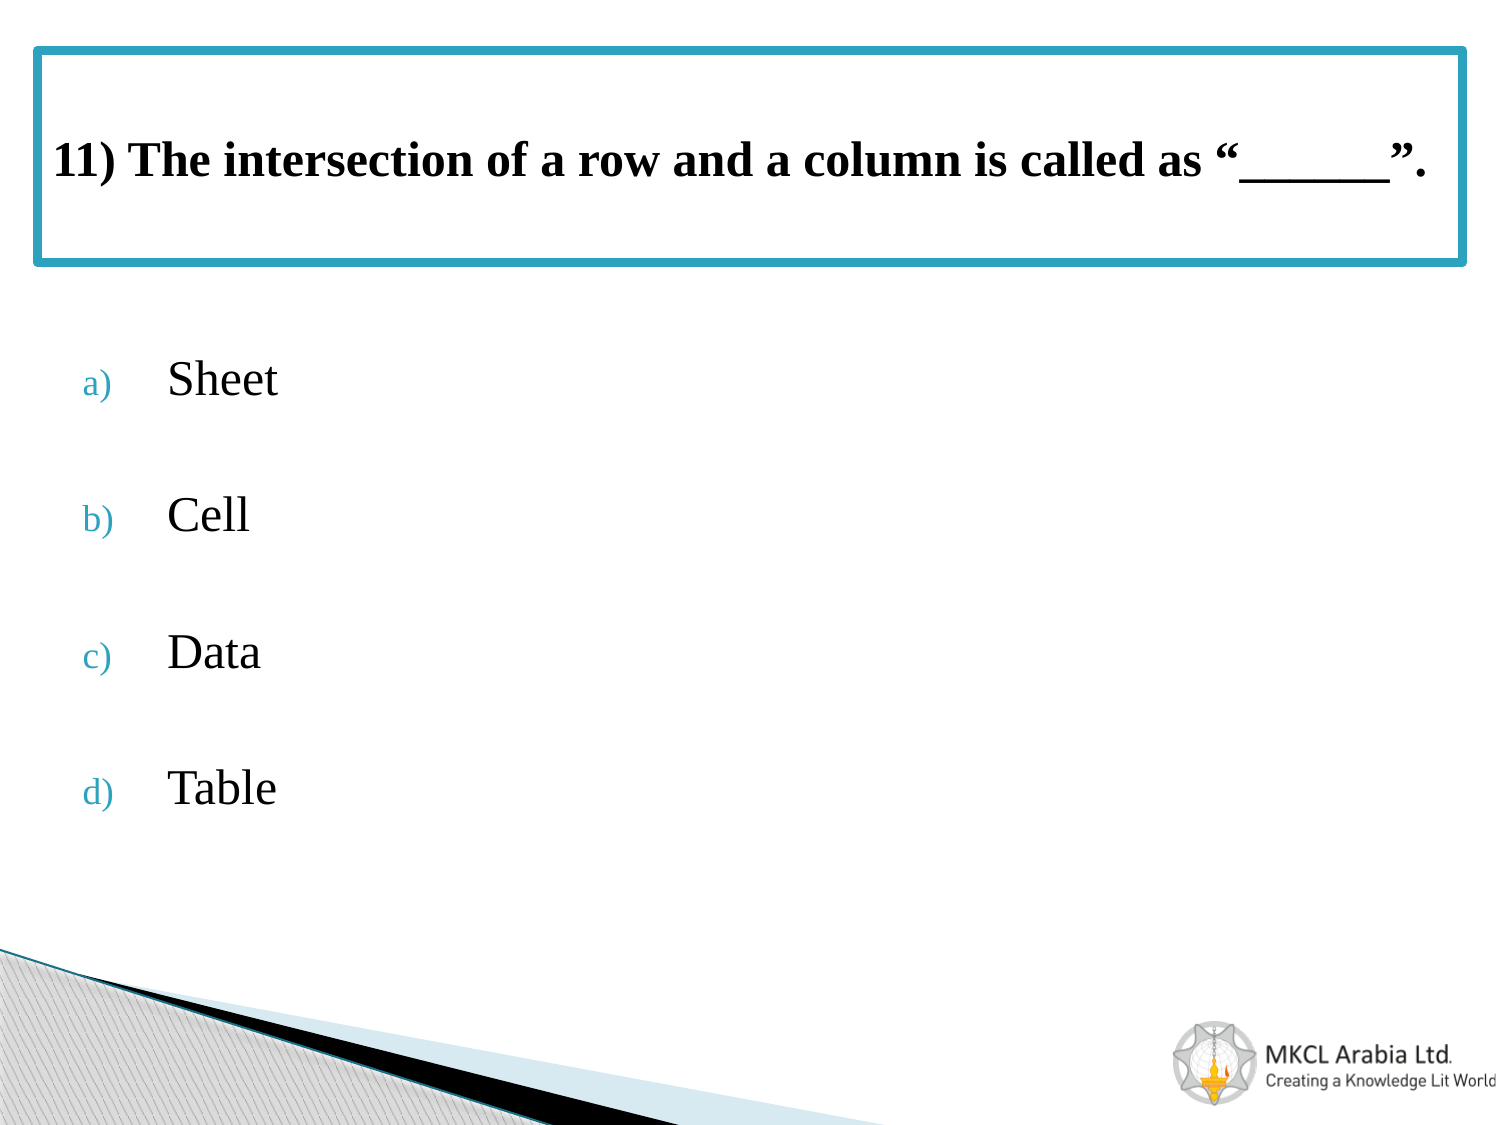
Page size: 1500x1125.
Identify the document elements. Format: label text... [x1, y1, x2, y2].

picture [1172, 1021, 1496, 1106]
title 11) The intersection of a row and a column is called as “______”. [33, 46, 1467, 267]
list Sheet Cell Data Table [50, 337, 1400, 943]
